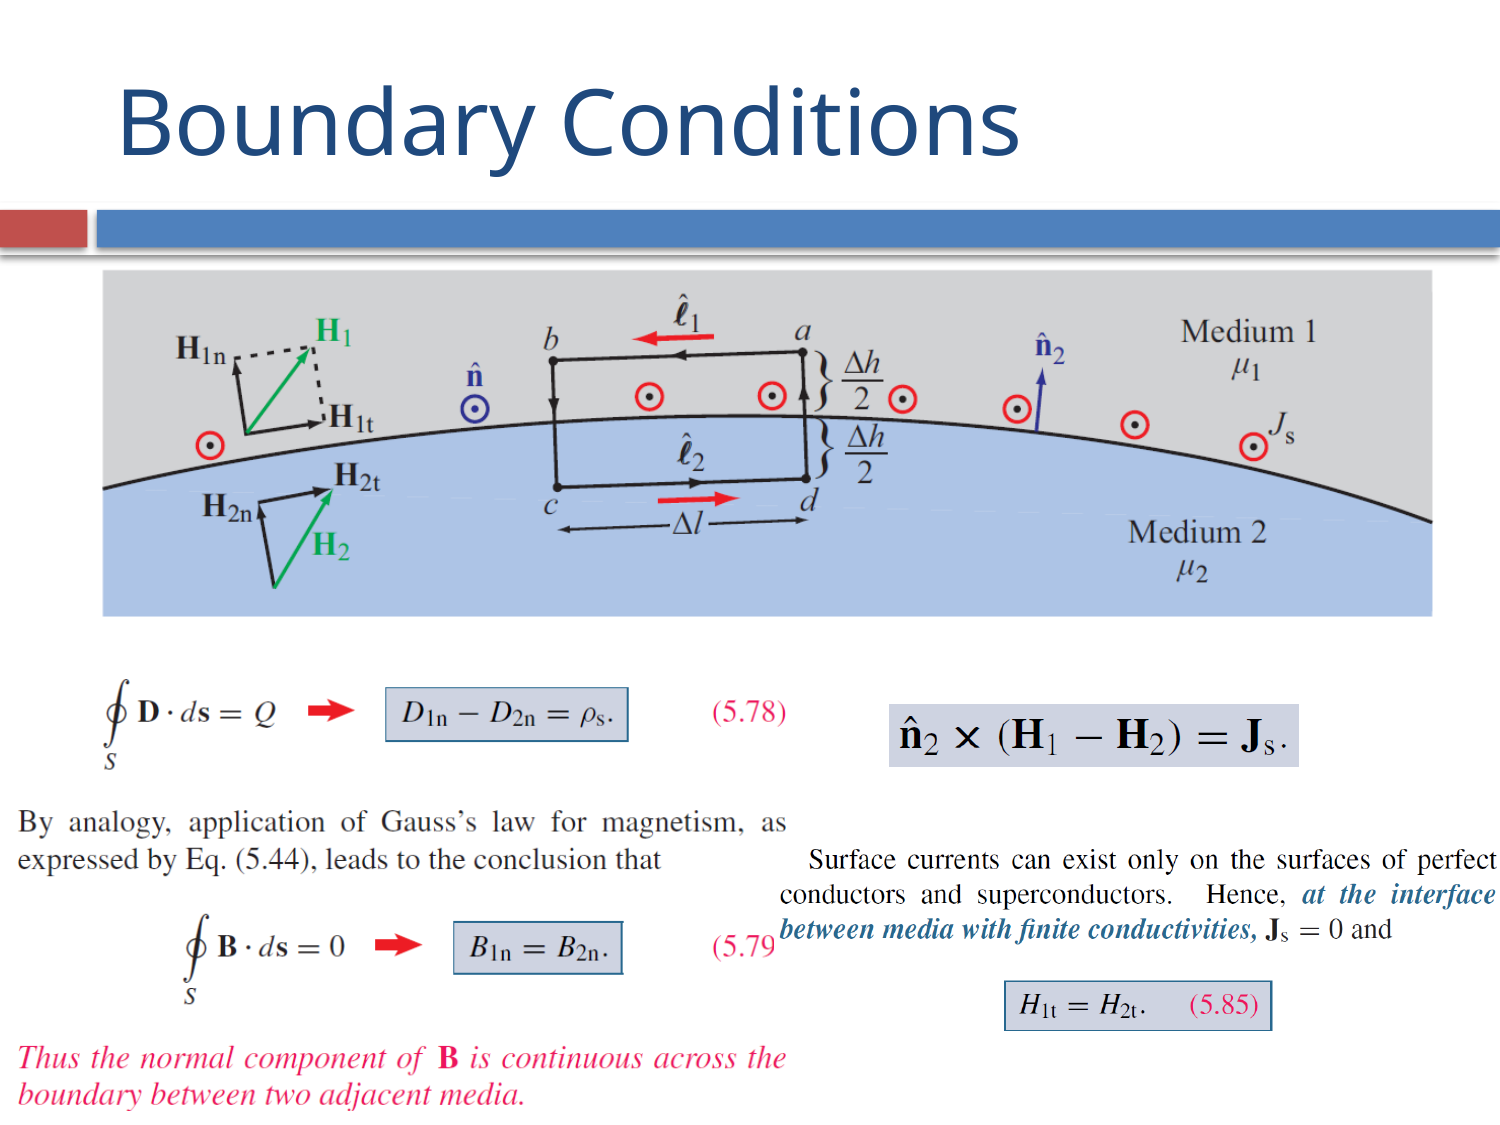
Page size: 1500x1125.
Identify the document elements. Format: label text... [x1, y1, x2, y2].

picture [12, 674, 1500, 1113]
picture [99, 266, 1438, 621]
picture [887, 702, 1301, 768]
text_box Boundary Conditions [100, 37, 1438, 200]
